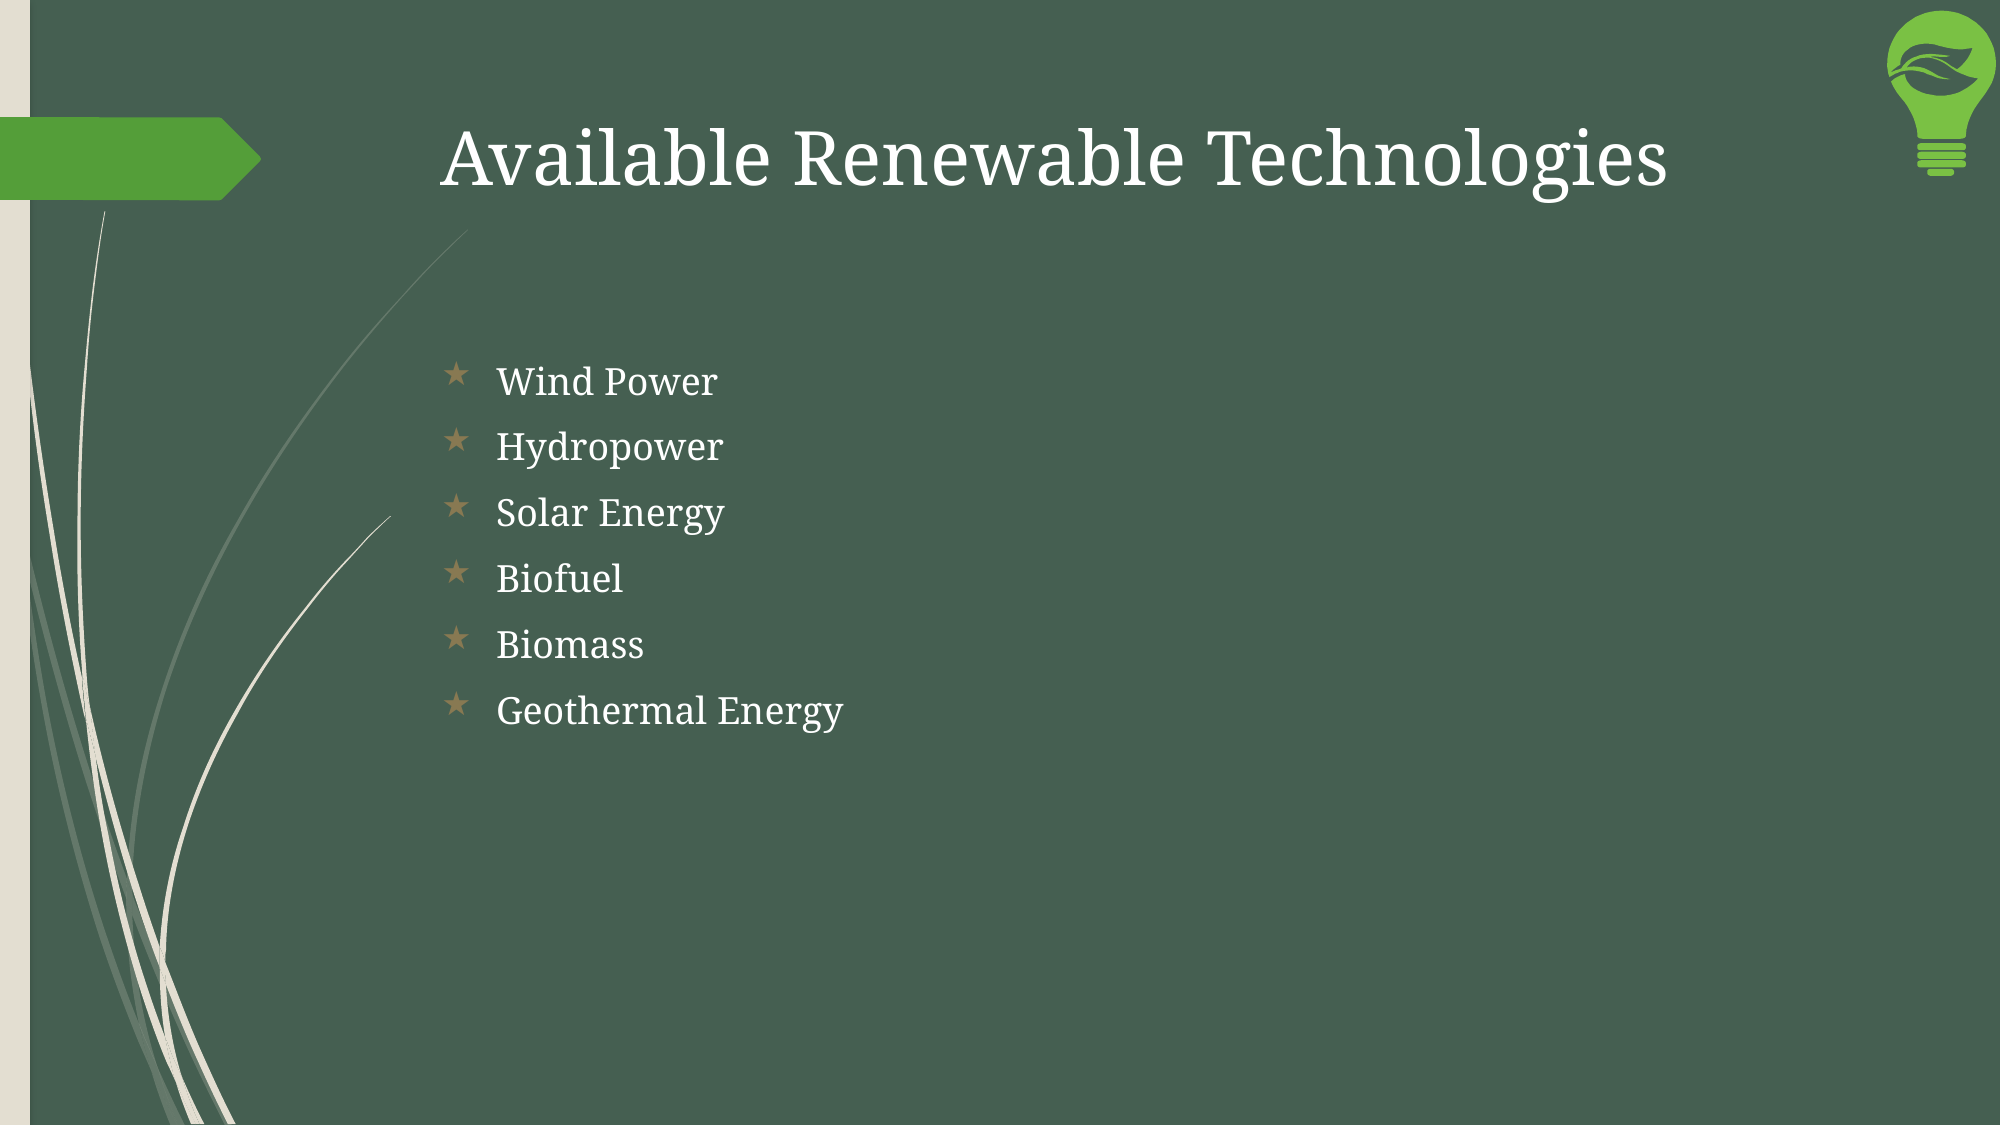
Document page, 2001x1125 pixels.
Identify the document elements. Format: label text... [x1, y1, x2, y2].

list Wind Power Hydropower Solar Energy Biofuel Biomass Geothermal Energy [424, 350, 1888, 970]
title Available Renewable Technologies [425, 102, 1888, 313]
